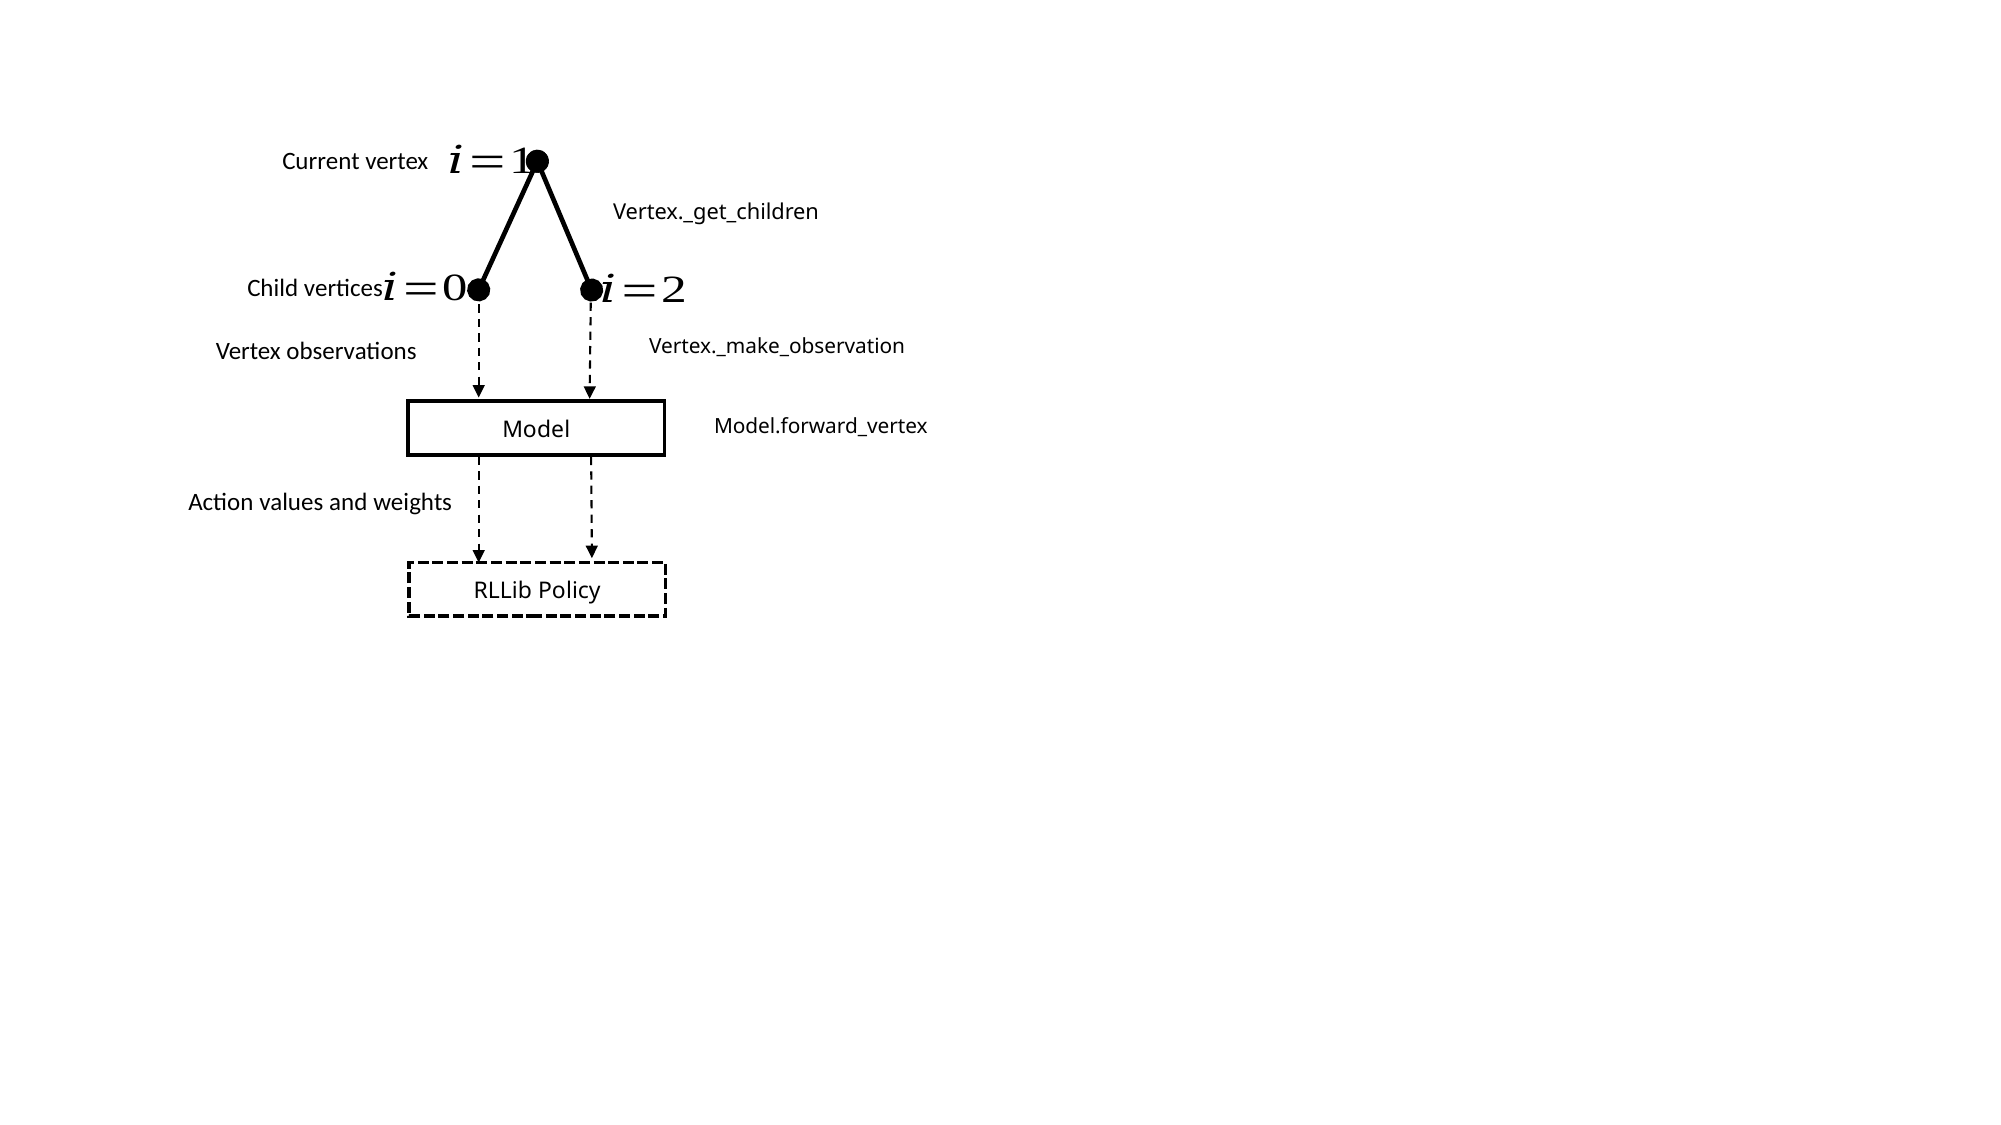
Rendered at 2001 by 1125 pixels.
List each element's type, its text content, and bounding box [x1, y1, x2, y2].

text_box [478, 161, 537, 290]
text_box Vertex._get_children [598, 190, 835, 232]
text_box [537, 161, 592, 290]
text_box Child vertices [232, 264, 399, 309]
text_box Vertex._make_observation [634, 325, 920, 366]
text_box RLLib Policy [408, 561, 666, 617]
text_box Action values and weights [173, 478, 468, 524]
text_box Model [407, 400, 665, 456]
text_box Model.forward_vertex [610, 398, 1032, 454]
text_box Vertex observations [201, 326, 432, 372]
text_box Current vertex [267, 137, 444, 183]
